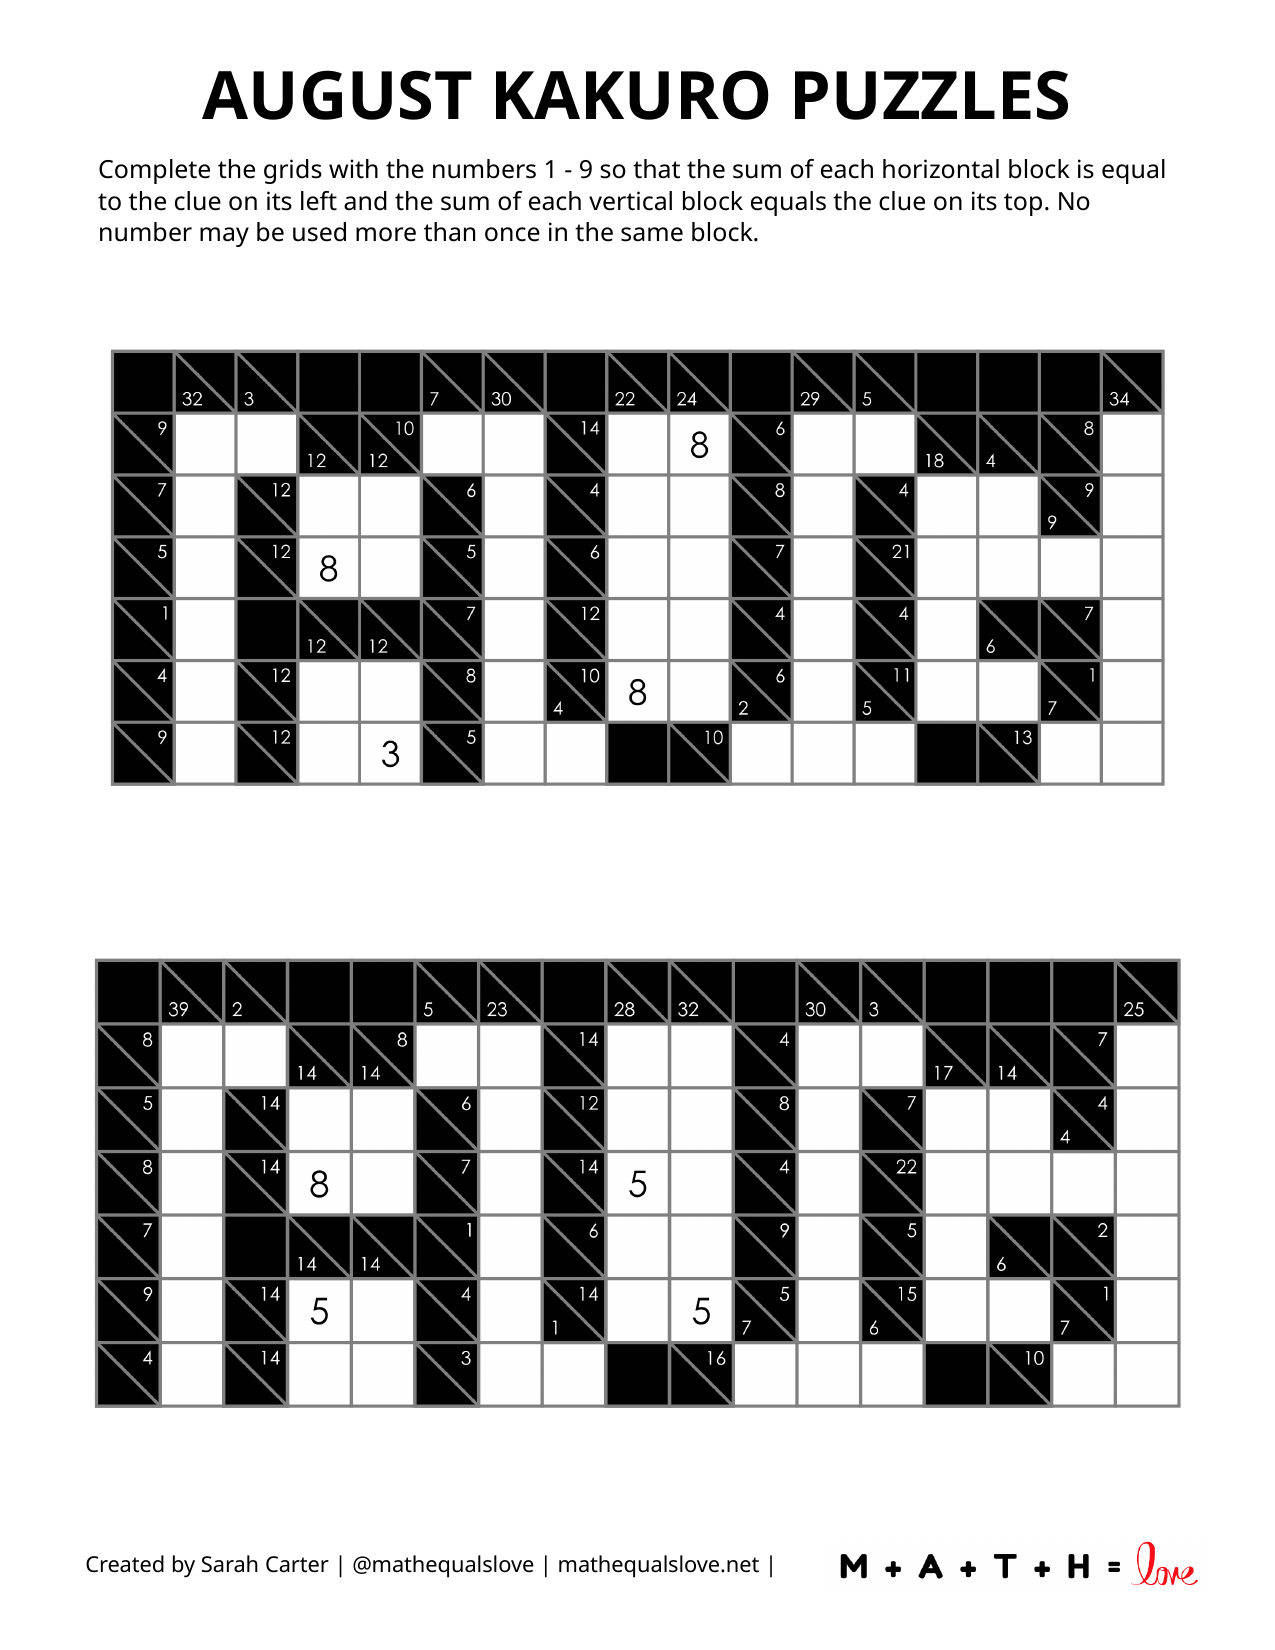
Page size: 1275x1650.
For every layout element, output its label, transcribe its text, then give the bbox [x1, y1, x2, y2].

text_box Complete the grids with the numbers 1 - 9 so that the sum of each horizontal block is equal to the clue on its left and the sum of each vertical block equals the clue on its top. No number may be used more than once in the same block. [83, 145, 1192, 254]
text_box AUGUST KAKURO PUZZLES [111, 45, 1164, 141]
picture [826, 1539, 1207, 1591]
text_box Created by Sarah Carter | @mathequalslove | mathequalslove.net | [70, 1543, 826, 1585]
picture [109, 347, 1166, 787]
picture [93, 956, 1182, 1410]
